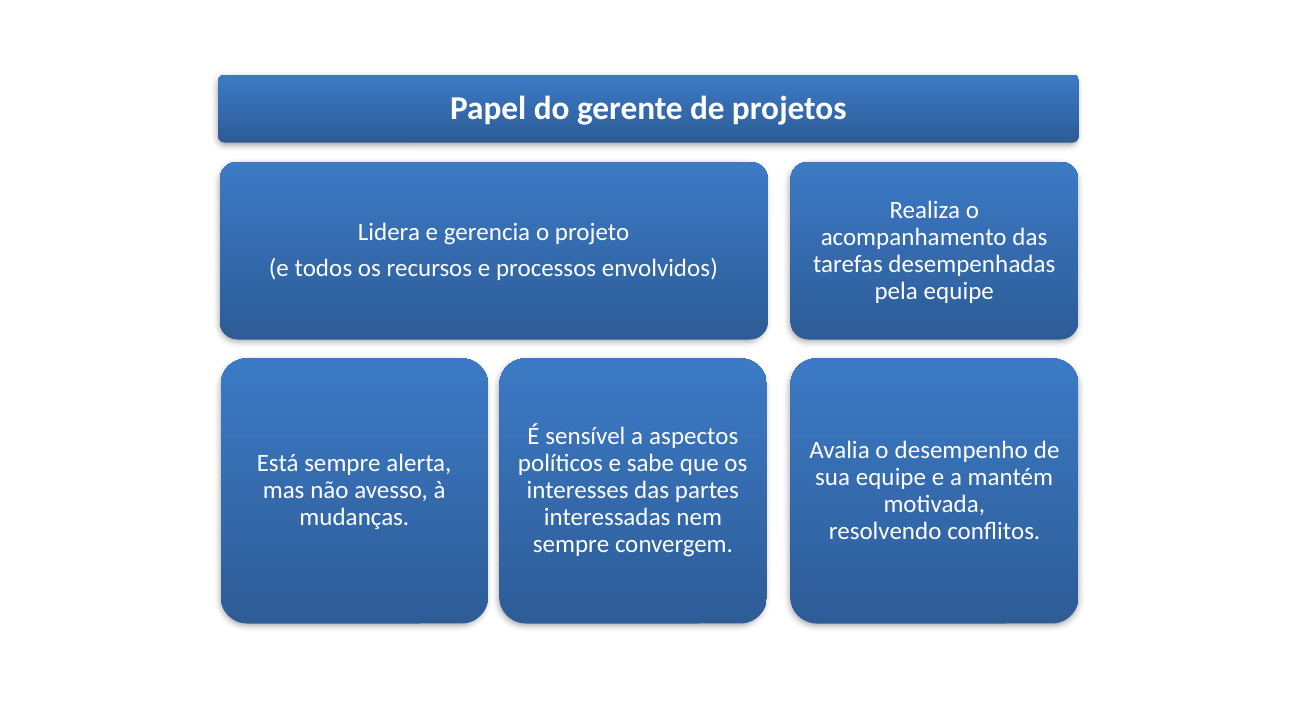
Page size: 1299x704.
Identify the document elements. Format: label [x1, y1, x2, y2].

text_box [217, 74, 1080, 624]
